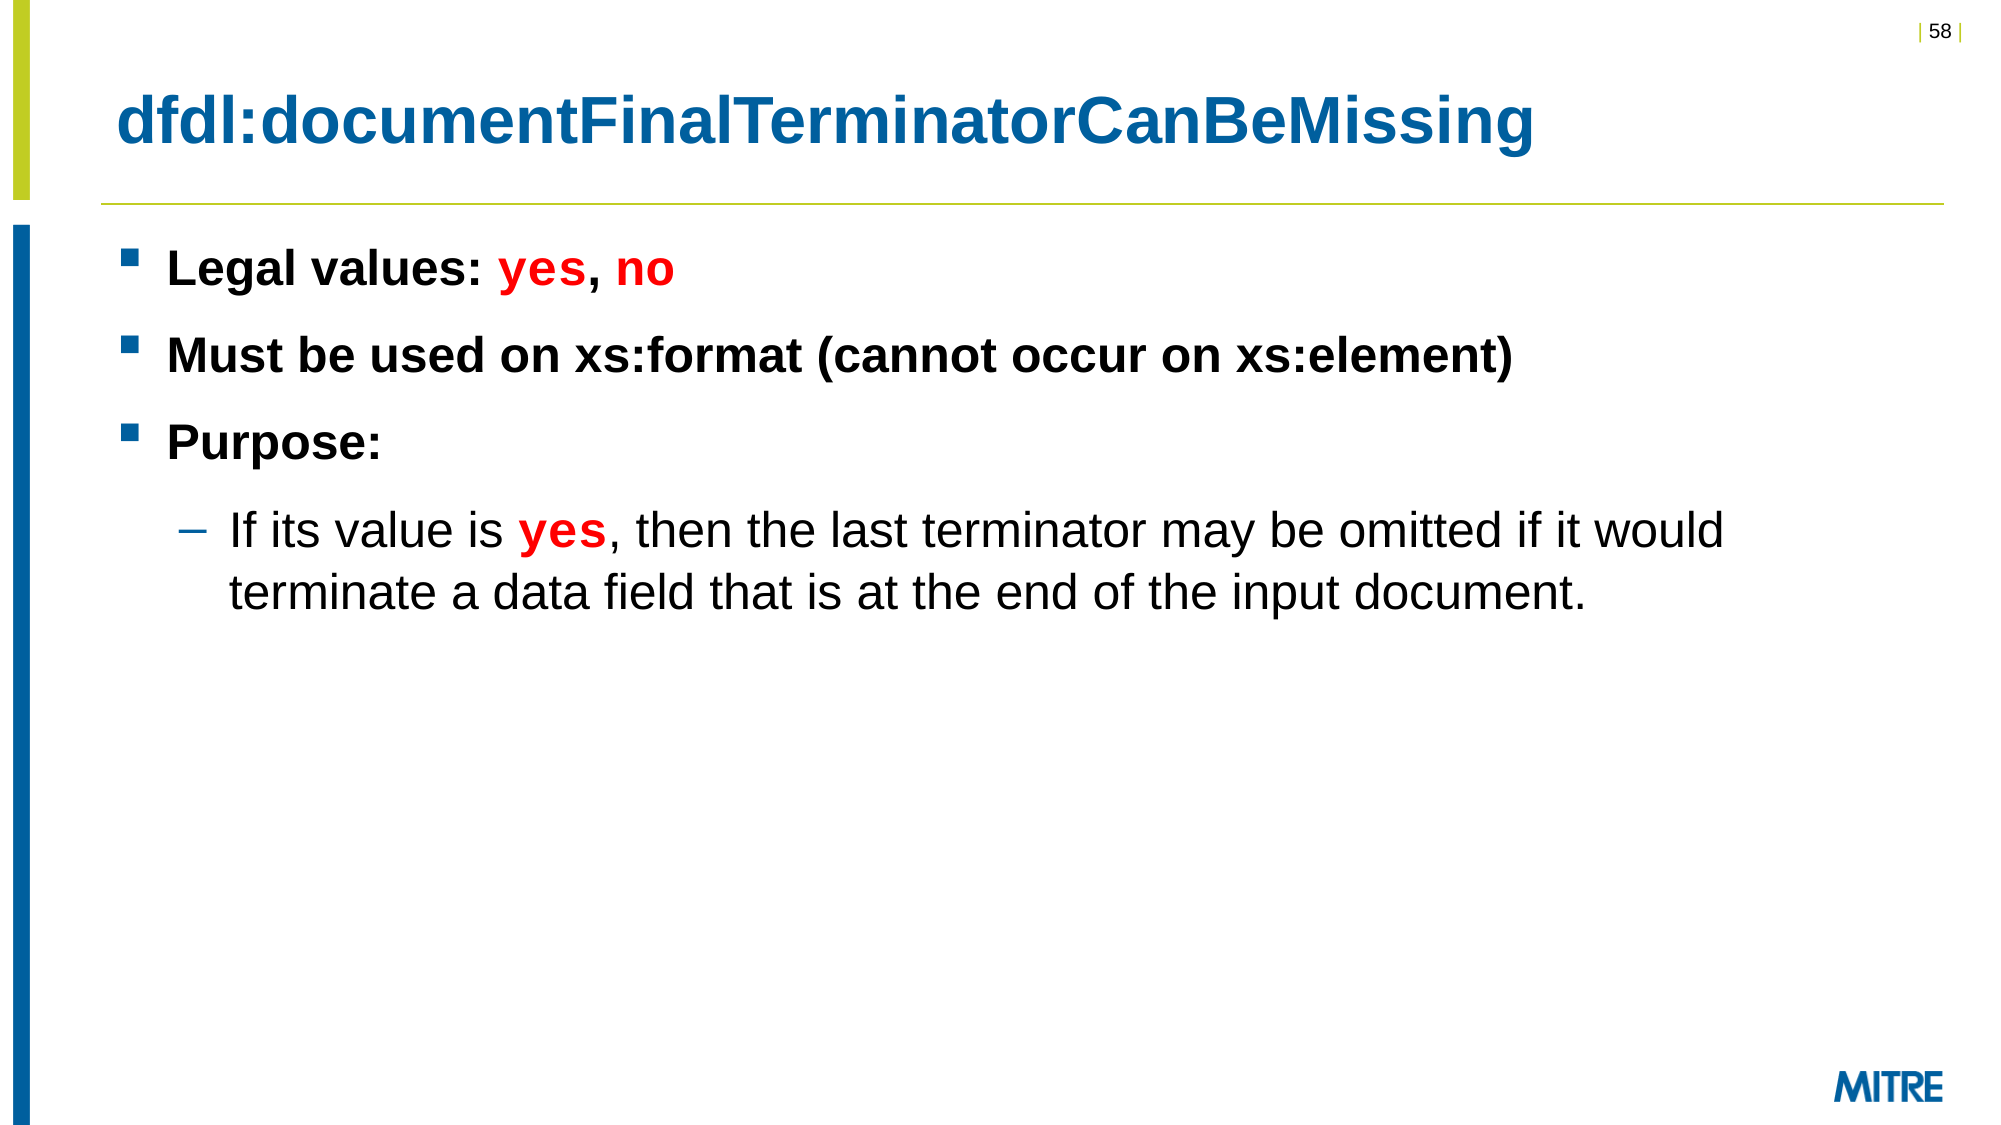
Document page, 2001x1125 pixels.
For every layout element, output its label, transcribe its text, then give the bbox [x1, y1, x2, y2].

picture [1834, 1068, 1945, 1109]
title dfdl:documentFinalTerminatorCanBeMissing [101, 60, 1945, 184]
list Legal values: yes, no Must be used on xs:format (cannot occur on xs:element) Purpose: If its value is yes, then the last terminator may be omitted if it would terminate a data field that is at the end of the input document. [101, 224, 1945, 1012]
